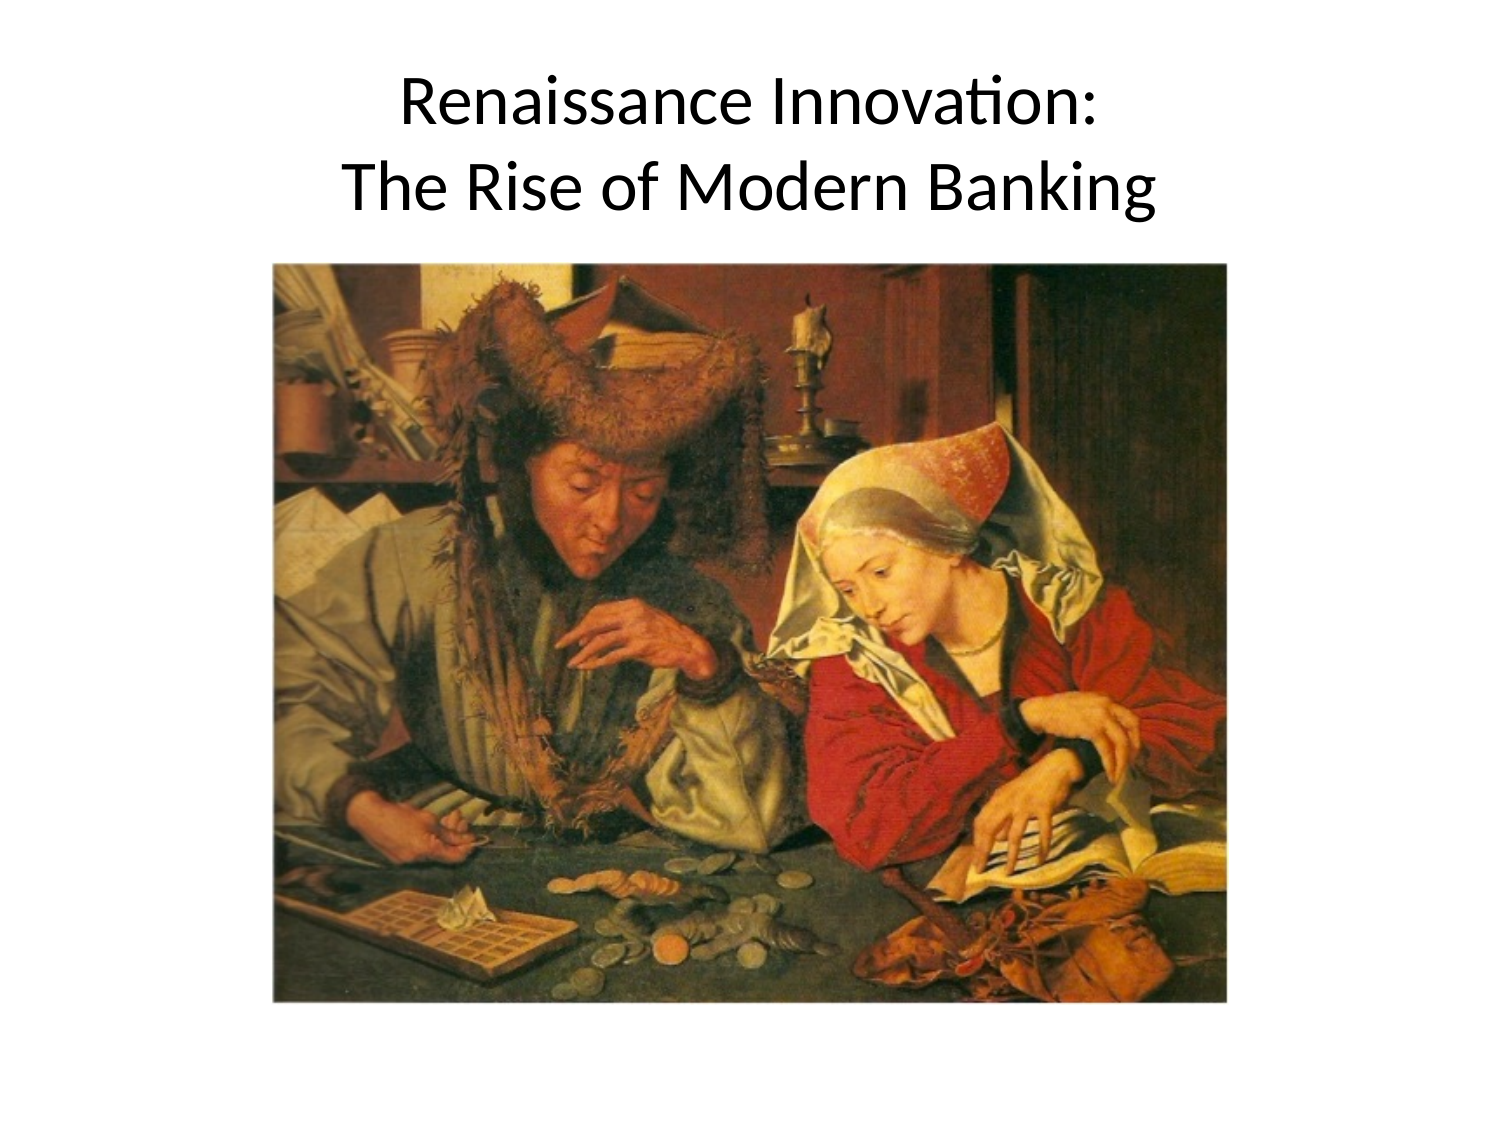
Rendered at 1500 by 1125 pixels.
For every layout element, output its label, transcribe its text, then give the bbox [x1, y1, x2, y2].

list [74, 262, 1426, 1006]
title Renaissance Innovation: The Rise of Modern Banking [75, 45, 1425, 233]
